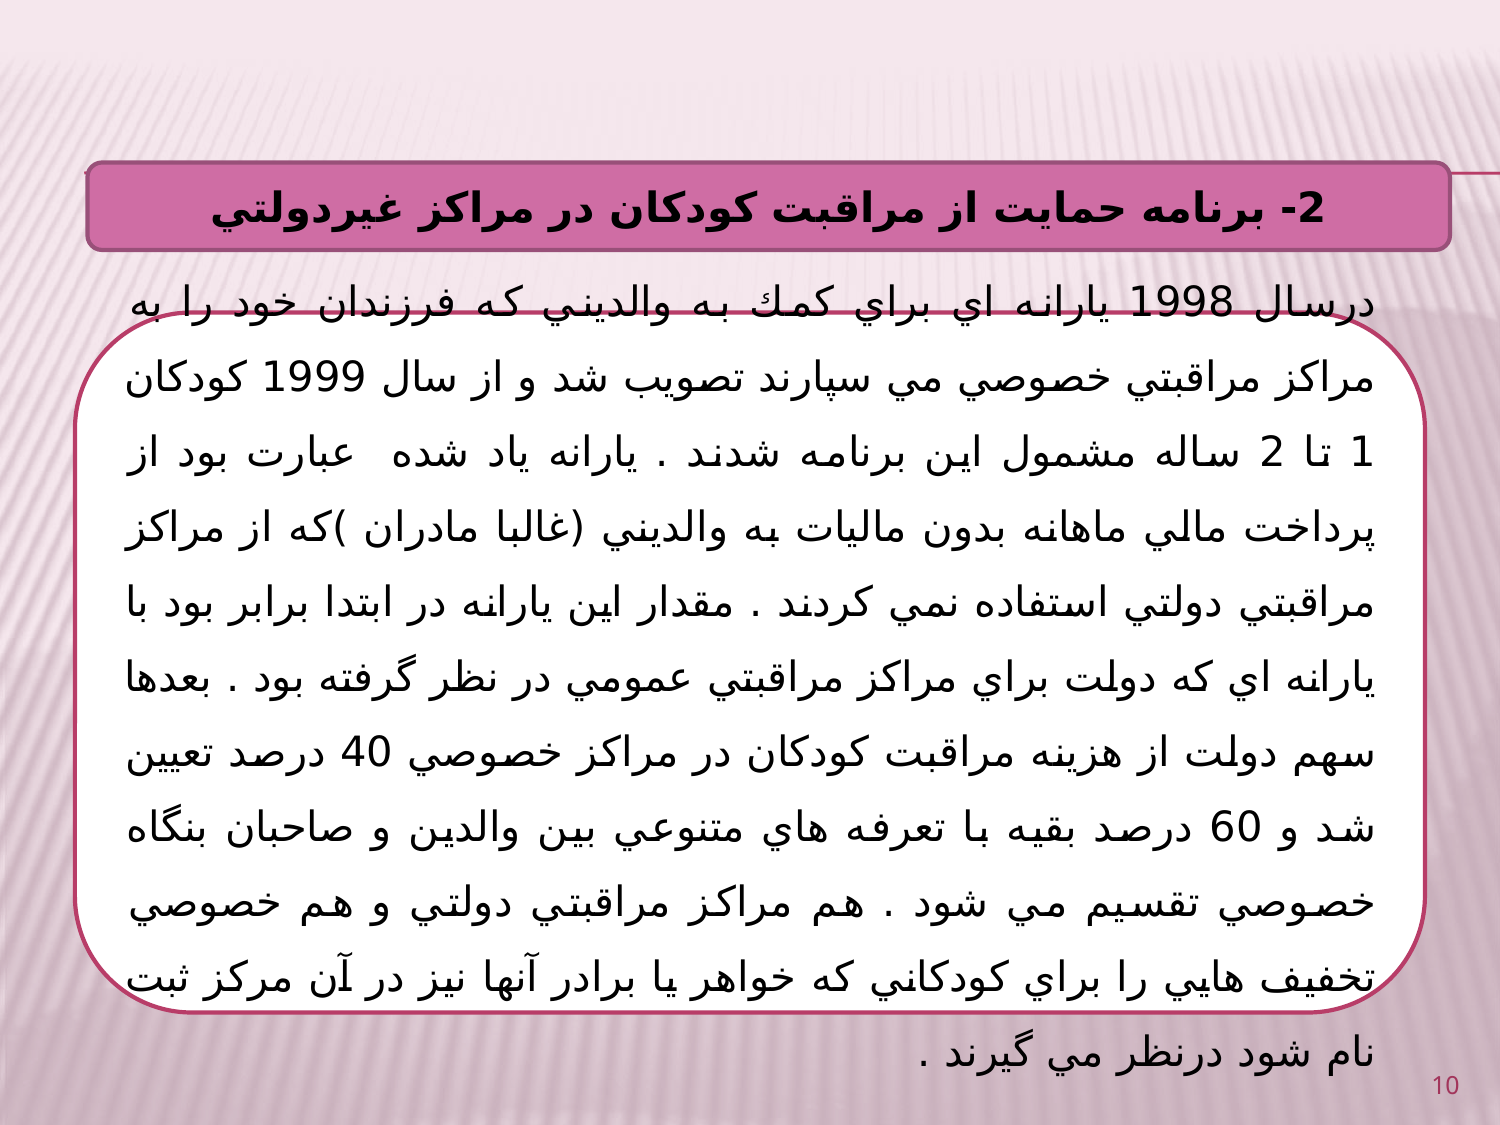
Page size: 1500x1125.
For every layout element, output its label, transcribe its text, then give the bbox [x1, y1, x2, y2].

slide_number 10 [1350, 1061, 1475, 1103]
text_box 2- برنامه حمايت از مراقبت كودكان در مراكز غيردولتي [85, 160, 1453, 253]
text_box درسال 1998 يارانه اي براي كمك به والديني كه فرزندان خود را به مراكز مراقبتي خصوصي مي سپارند تصويب شد و از سال 1999 كودكان 1 تا 2 ساله مشمول اين برنامه شدند . يارانه ياد شده عبارت بود از پرداخت مالي ماهانه بدون ماليات به والديني (غالبا مادران )كه از مراكز مراقبتي دولتي استفاده نمي كردند . مقدار اين يارانه در ابتدا برابر بود با يارانه اي كه دولت براي مراكز مراقبتي عمومي در نظر گرفته بود . بعدها سهم دولت از هزينه مراقبت كودكان در مراكز خصوصي 40 درصد تعيين شد و 60 درصد بقيه با تعرفه هاي متنوعي بين والدين و صاحبان بنگاه خصوصي تقسيم مي شود . هم مراكز مراقبتي دولتي و هم خصوصي تخفيف هايي را براي كودكاني كه خواهر يا برادر آنها نيز در آن مركز ثبت نام شود درنظر مي گيرند . [72, 310, 1428, 1015]
